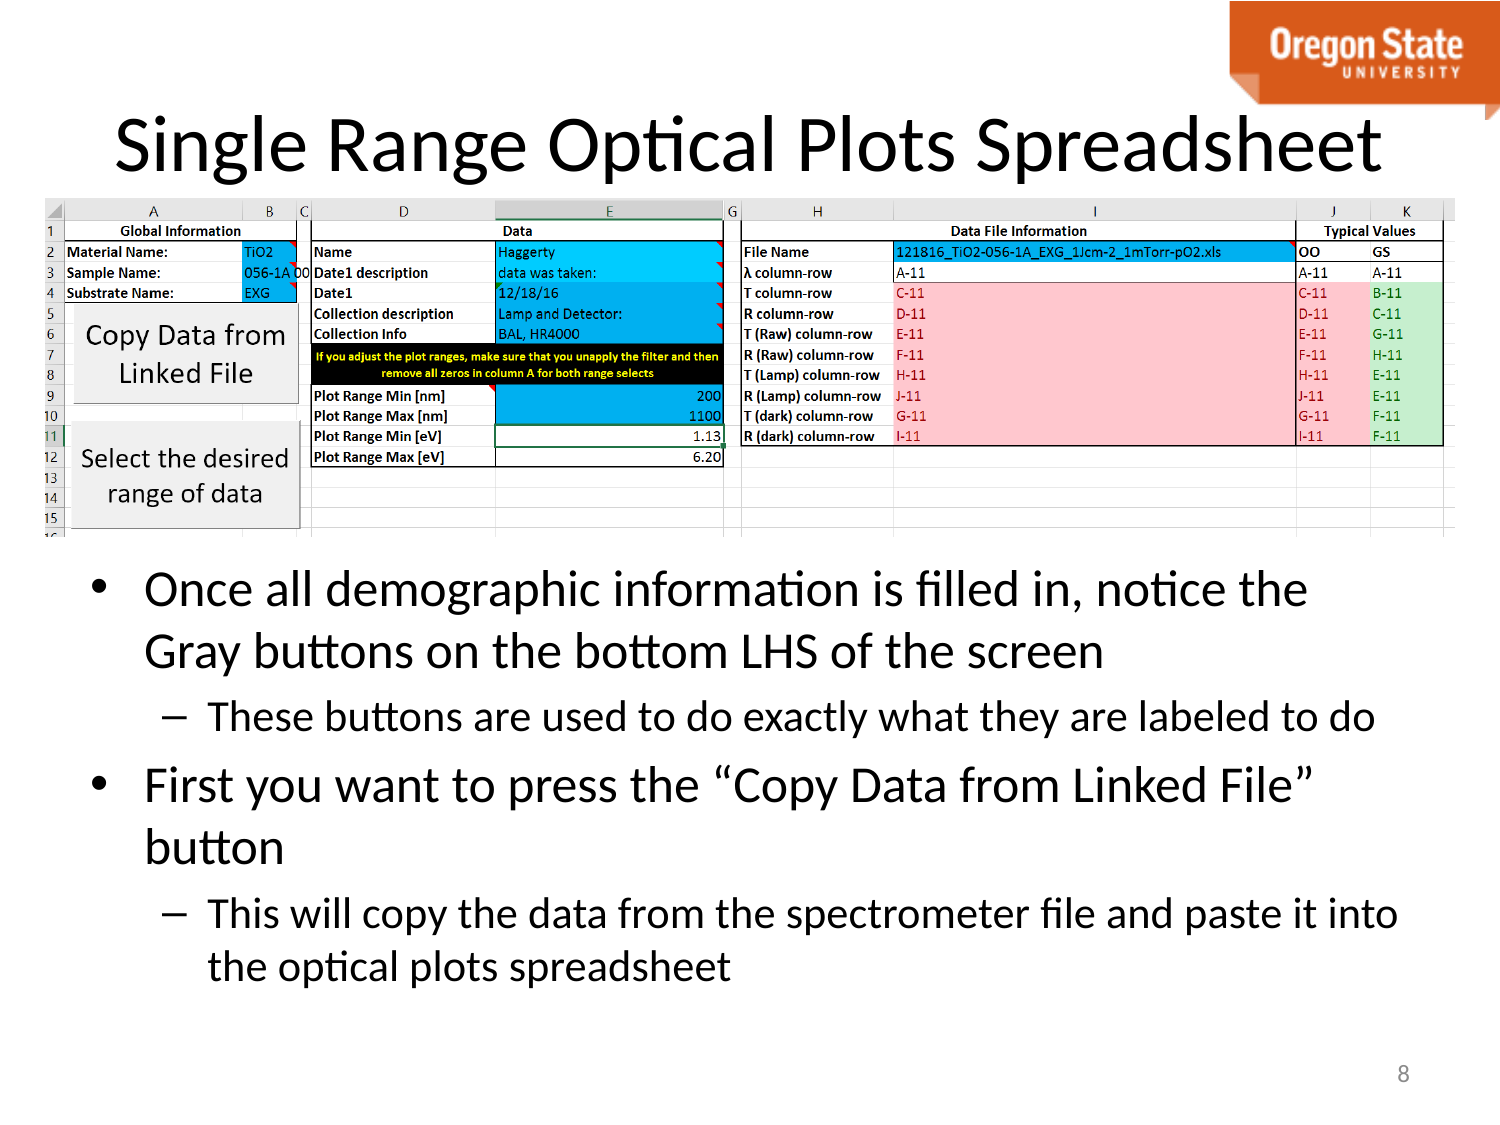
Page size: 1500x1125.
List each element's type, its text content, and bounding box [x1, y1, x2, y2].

slide_number 8 [1074, 1042, 1425, 1103]
list Once all demographic information is filled in, notice the Gray buttons on the bottom LHS of the screen These buttons are used to do exactly what they are labeled to do First you want to press the “Copy Data from Linked File” button This will copy the data from the spectrometer file and paste it into the optical plots spreadsheet [75, 546, 1425, 1005]
title Single Range Optical Plots Spreadsheet [75, 45, 1425, 196]
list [45, 197, 1455, 538]
